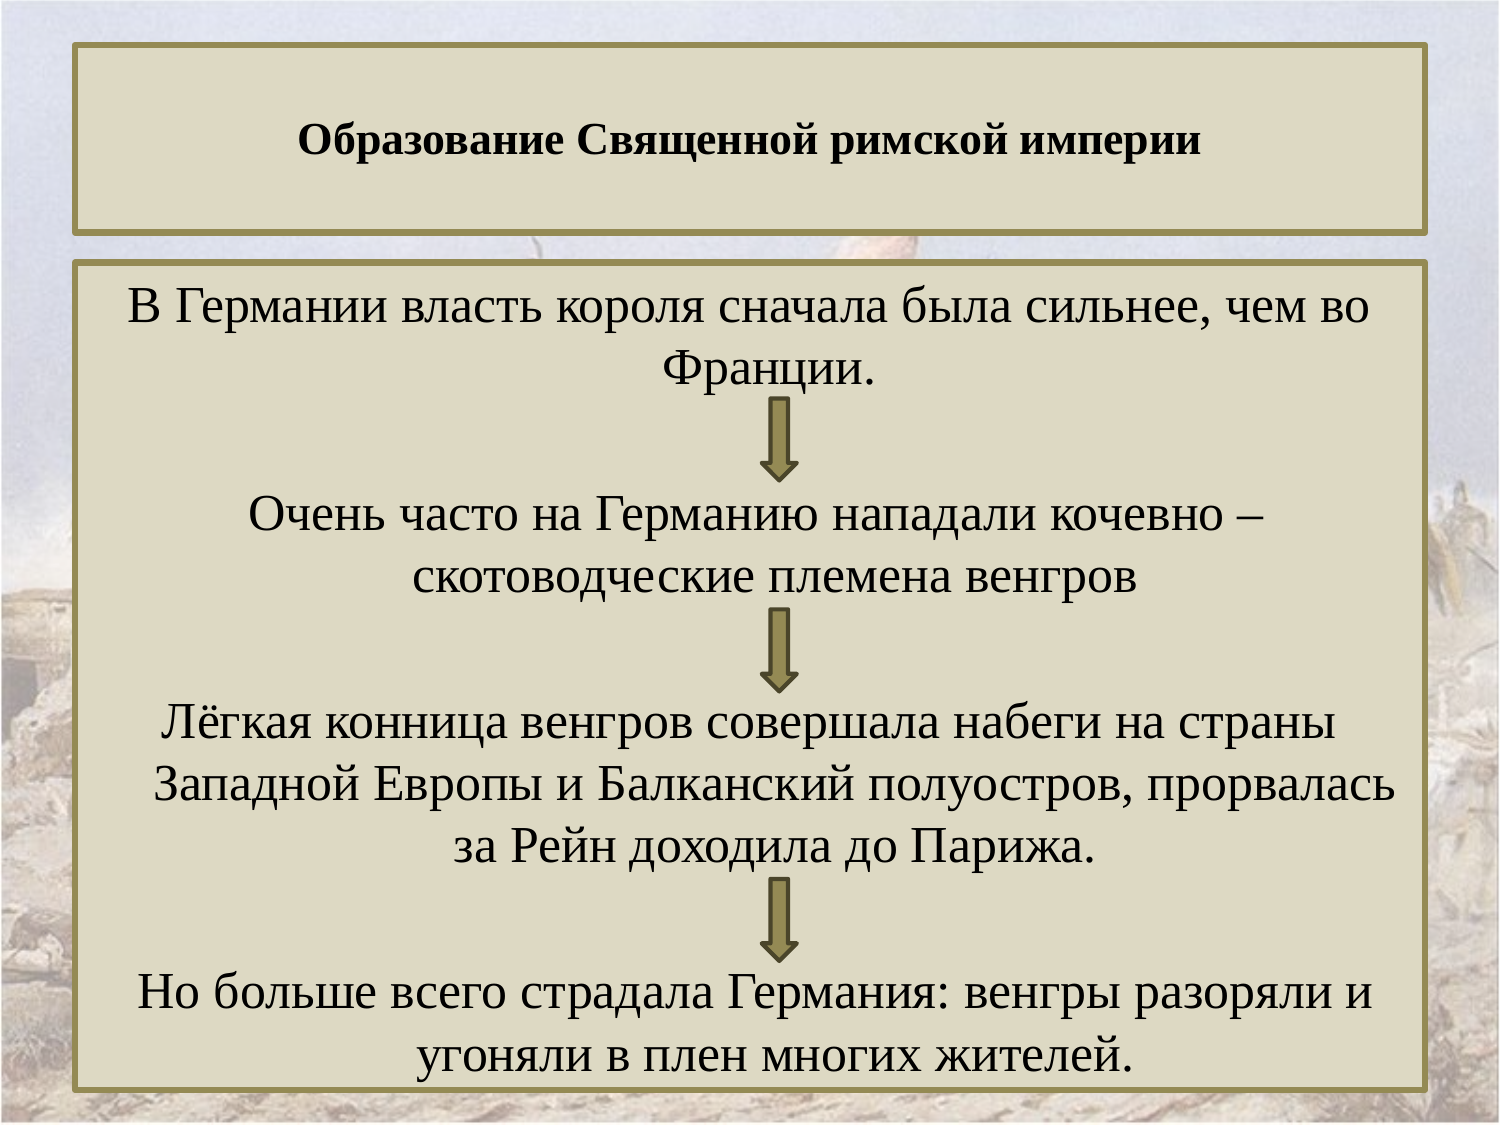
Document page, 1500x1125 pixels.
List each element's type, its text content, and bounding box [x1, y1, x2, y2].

list В Германии власть короля сначала была сильнее, чем во Франции. Очень часто на Германию нападали кочевно – скотоводческие племена венгров Лёгкая конница венгров совершала набеги на страны Западной Европы и Балканский полуостров, прорвалась за Рейн доходила до Парижа. Но больше всего страдала Германия: венгры разоряли и угоняли в плен многих жителей. [75, 262, 1425, 1090]
title Образование Священной римской империи [75, 45, 1425, 233]
text_box [759, 396, 799, 483]
text_box [759, 607, 799, 694]
text_box [759, 876, 799, 964]
